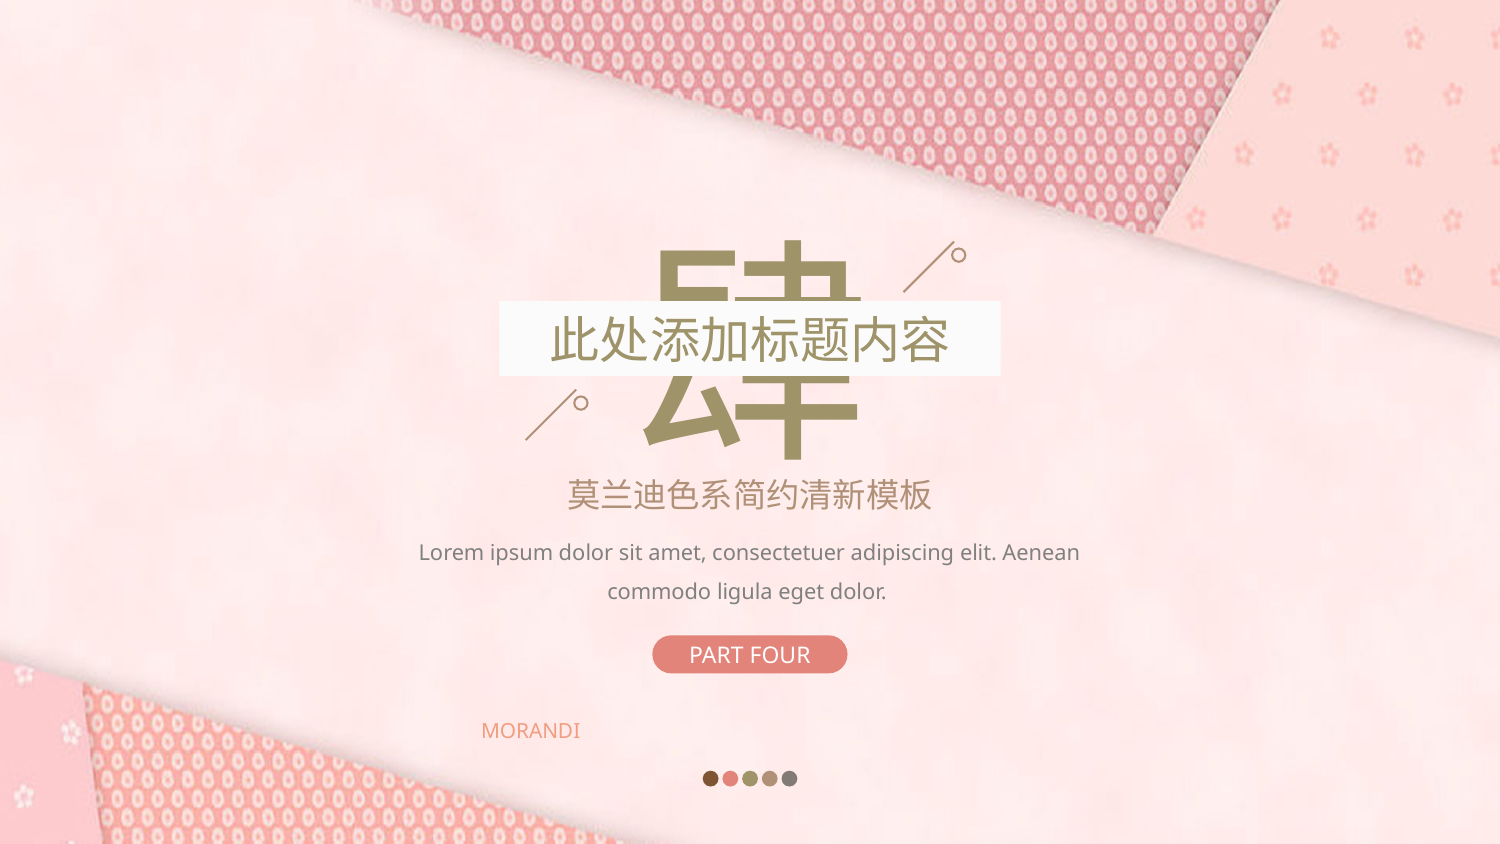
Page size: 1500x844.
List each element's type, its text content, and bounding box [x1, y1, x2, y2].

text_box Lorem ipsum dolor sit amet, consectetuer adipiscing elit. Aenean commodo ligula eget dolor. [384, 518, 1116, 612]
text_box 莫兰迪色系简约清新模板 [495, 466, 1005, 518]
text_box [955, 247, 967, 263]
text_box PART FOUR [651, 634, 849, 675]
text_box 此处添加标题内容 [499, 301, 1001, 376]
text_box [741, 731, 758, 826]
text_box 肆 [615, 376, 885, 497]
text_box [577, 395, 589, 411]
text_box 肆 [615, 194, 885, 301]
picture [0, 0, 1500, 844]
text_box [525, 389, 577, 441]
text_box MORANDI [466, 710, 1030, 751]
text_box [903, 241, 955, 293]
